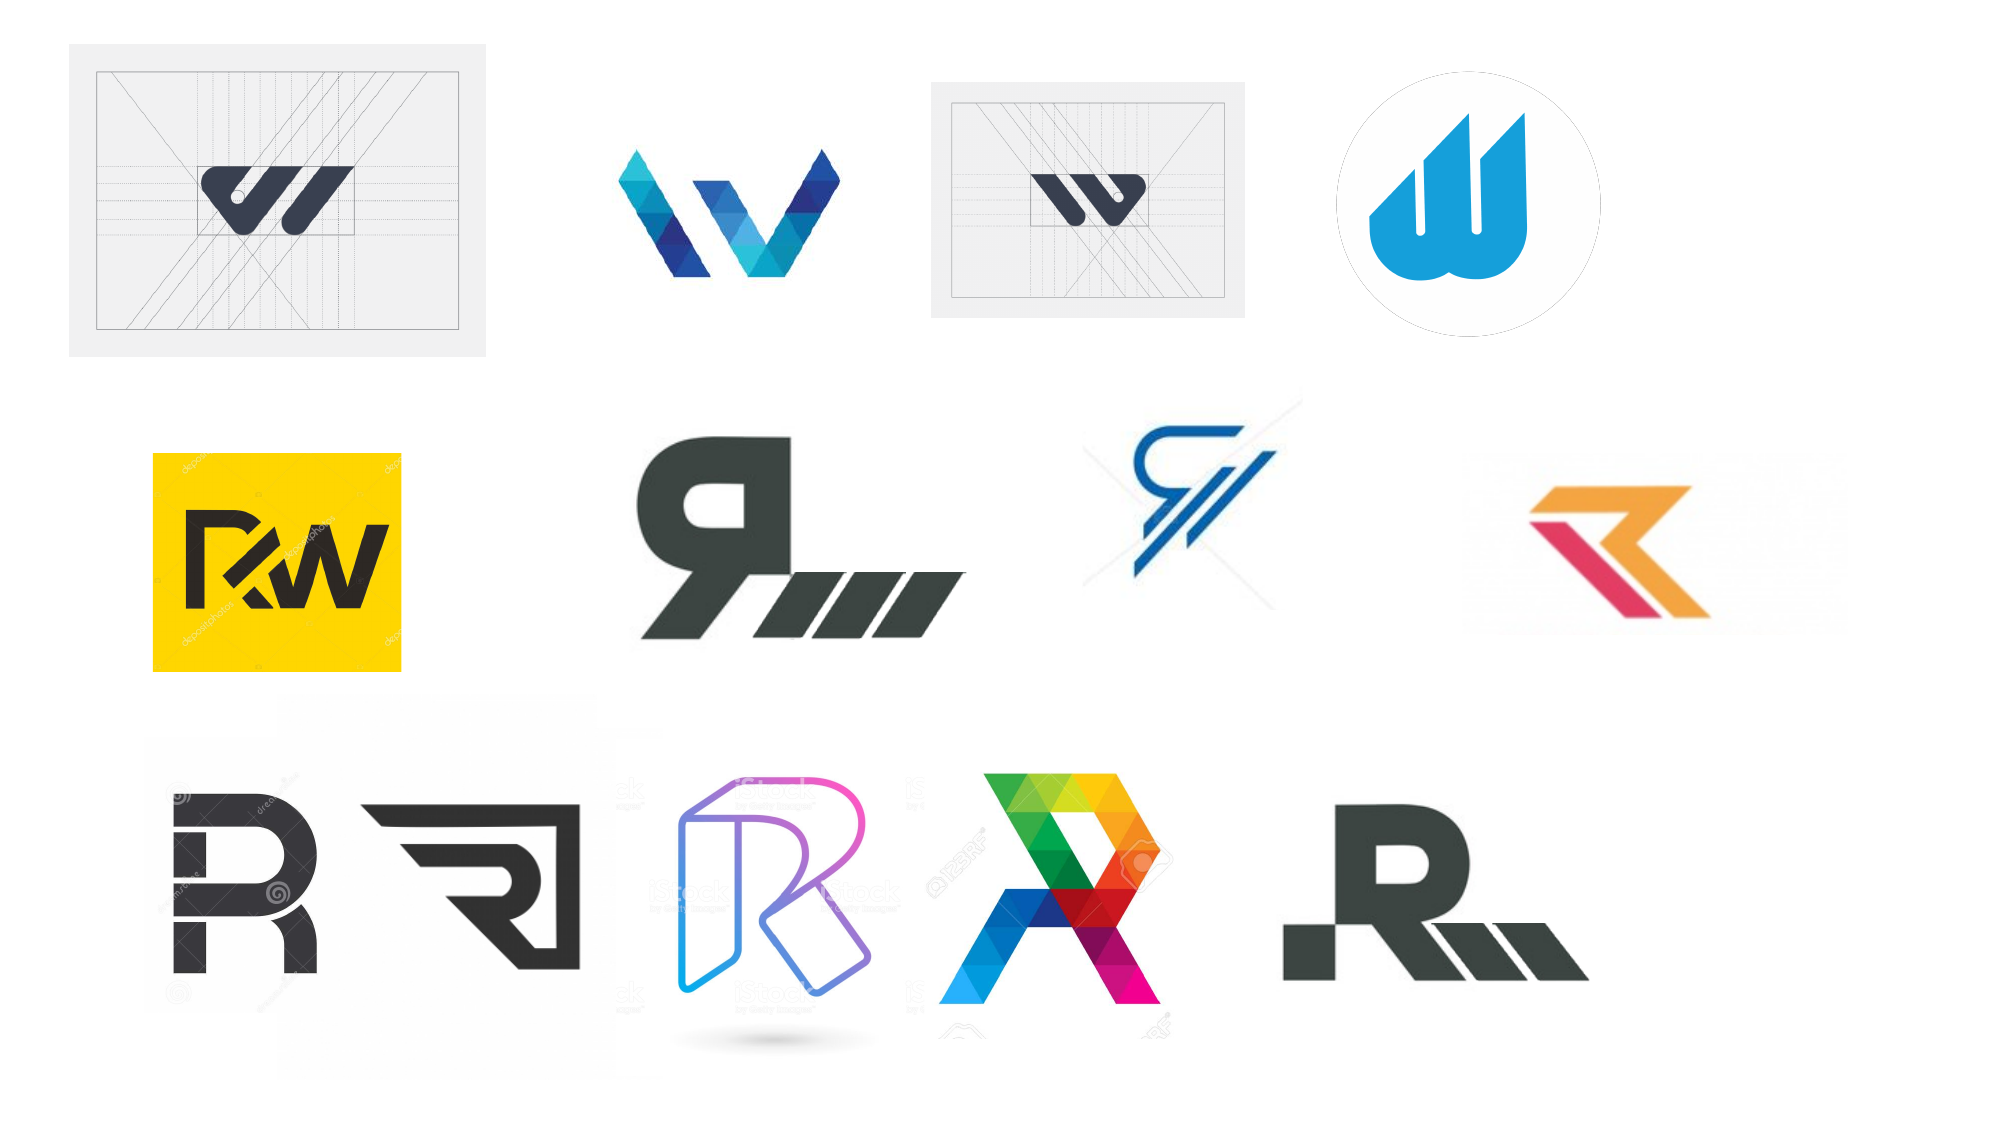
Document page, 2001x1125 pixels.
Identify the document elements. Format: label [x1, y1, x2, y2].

picture [1462, 453, 1848, 635]
picture [69, 44, 486, 358]
picture [1082, 344, 1303, 610]
picture [931, 82, 1245, 318]
picture [1282, 18, 1656, 392]
picture [144, 348, 1215, 1080]
picture [533, 118, 885, 333]
picture [1235, 726, 1617, 1058]
picture [152, 453, 402, 672]
